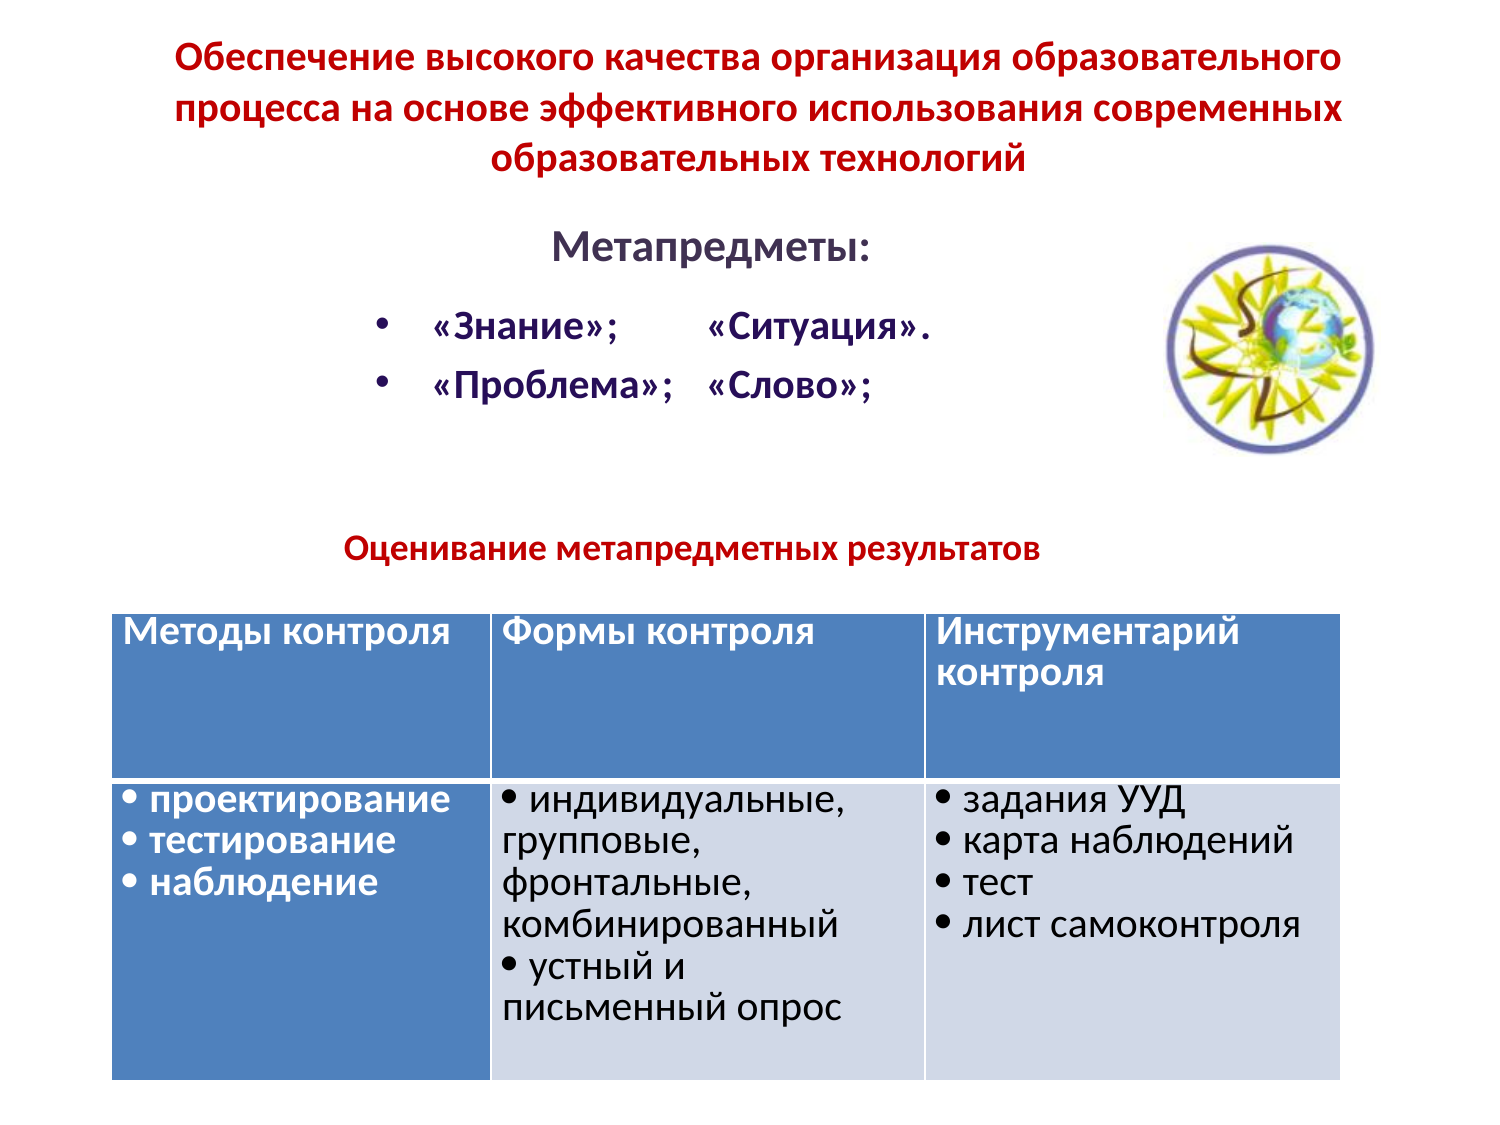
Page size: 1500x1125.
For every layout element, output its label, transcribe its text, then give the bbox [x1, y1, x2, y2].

title Обеспечение высокого качества организация образовательного процесса на основе эффективного использования современных образовательных технологий [88, 0, 1430, 275]
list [1163, 242, 1382, 458]
text_box Метапредметы: [368, 196, 951, 290]
table_header Инструментарий контроля [926, 614, 1340, 778]
table_cell проектирование тестирование наблюдение [112, 784, 490, 1080]
table_cell задания УУД карта наблюдений тест лист самоконтроля [926, 784, 1340, 1080]
table_header Методы контроля [112, 614, 490, 778]
text_box Оценивание метапредметных результатов [328, 515, 1085, 612]
table_cell индивидуальные, групповые, фронтальные, комбинированный устный и письменный опрос [492, 784, 924, 1080]
table_header Формы контроля [492, 614, 924, 778]
text_box «Знание»; «Проблема»; [360, 290, 690, 474]
text_box «Ситуация». «Слово»; [690, 290, 1483, 492]
